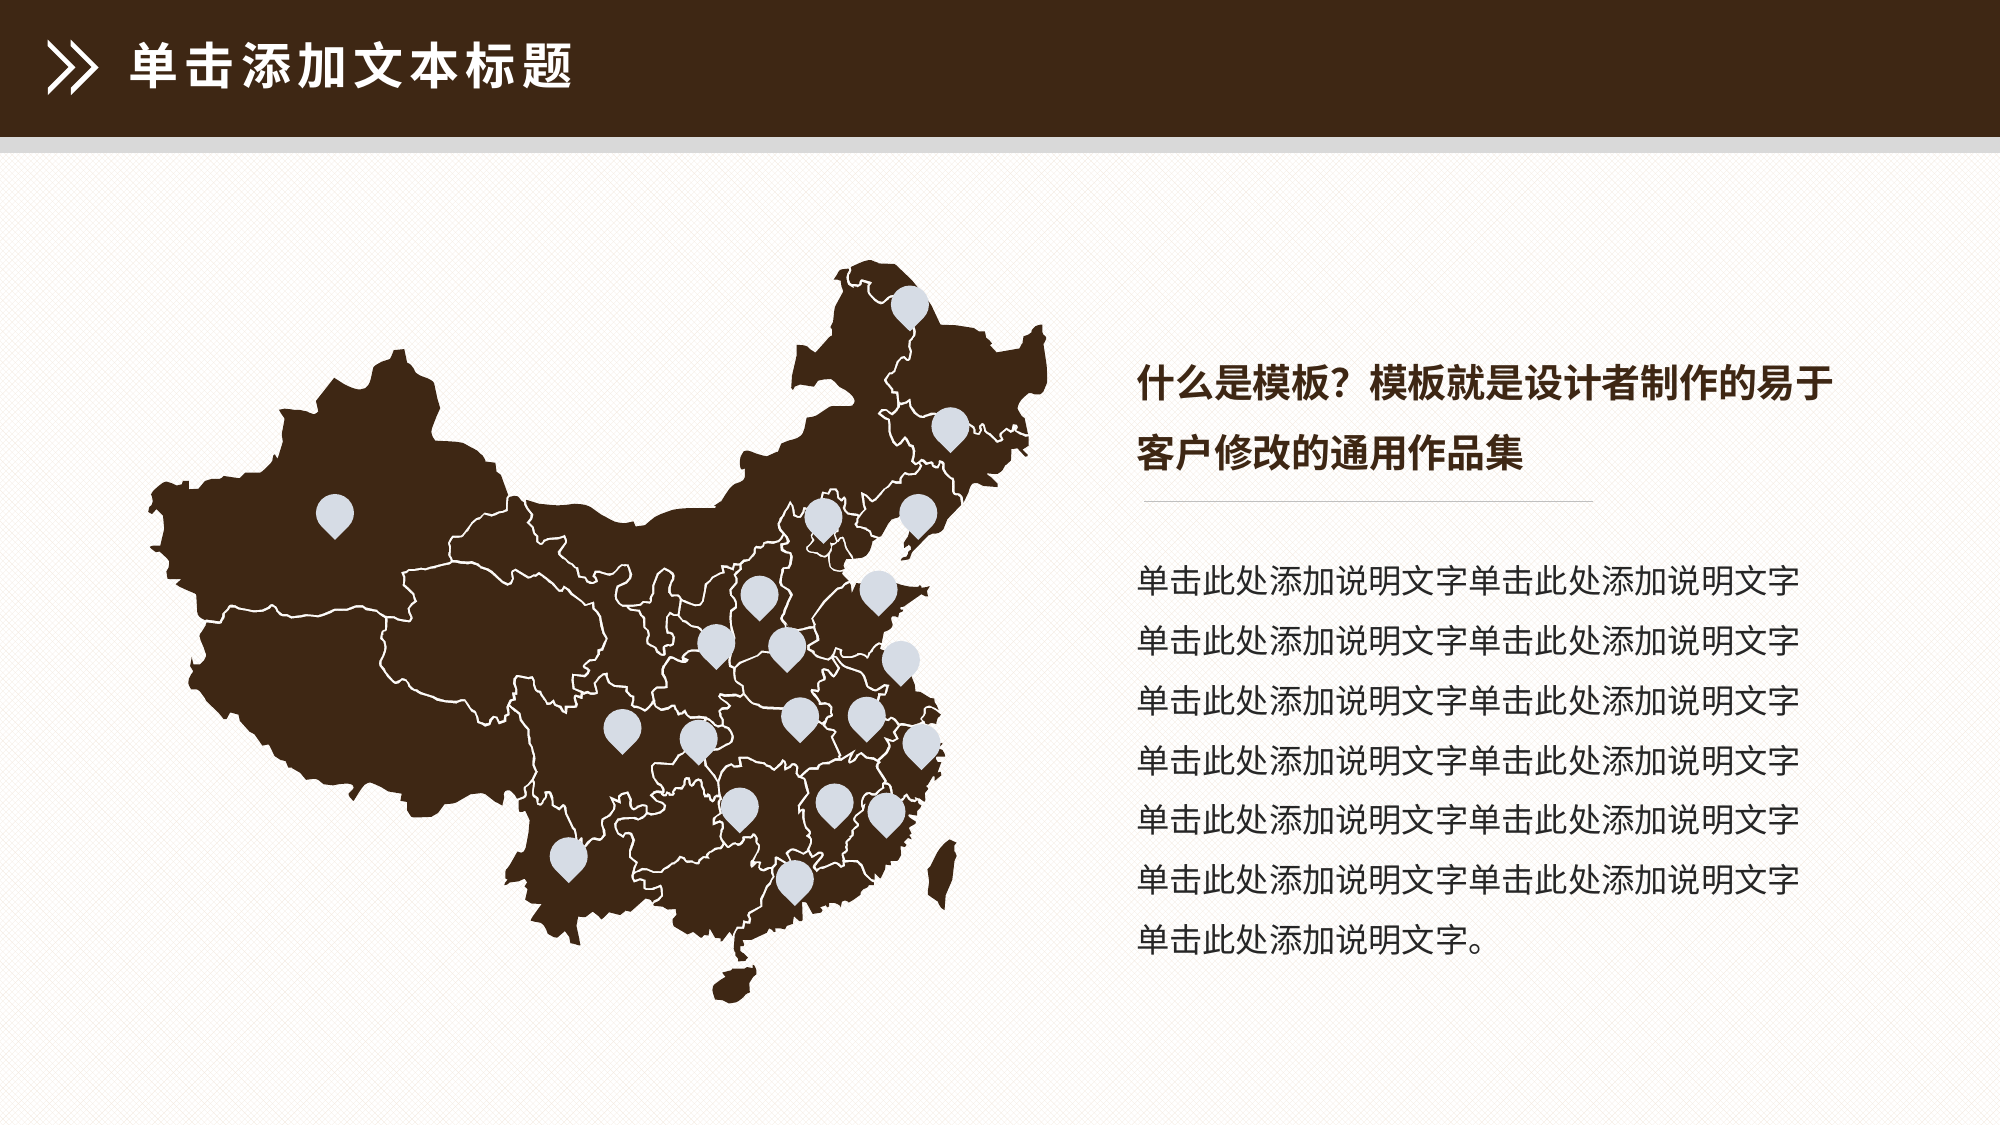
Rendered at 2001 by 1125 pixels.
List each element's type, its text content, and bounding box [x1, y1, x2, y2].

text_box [28, 47, 91, 88]
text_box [148, 260, 1048, 1004]
text_box 单击添加文本标题 [113, 26, 588, 102]
text_box 什么是模板？模板就是设计者制作的易于客户修改的通用作品集 [1369, 327, 1883, 483]
text_box 什么是模板？模板就是设计者制作的易于客户修改的通用作品集 [1121, 327, 1368, 483]
text_box [0, 0, 2000, 136]
text_box 单击此处添加说明文字单击此处添加说明文字单击此处添加说明文字单击此处添加说明文字单击此处添加说明文字单击此处添加说明文字单击此处添加说明文字单击此处添加说明文字单击此处添加说明文字单击此处添加说明文字单击此处添加说明文字单击此处添加说明文字单击此处添加说明文字。 [1121, 532, 1841, 985]
text_box [0, 136, 2000, 154]
